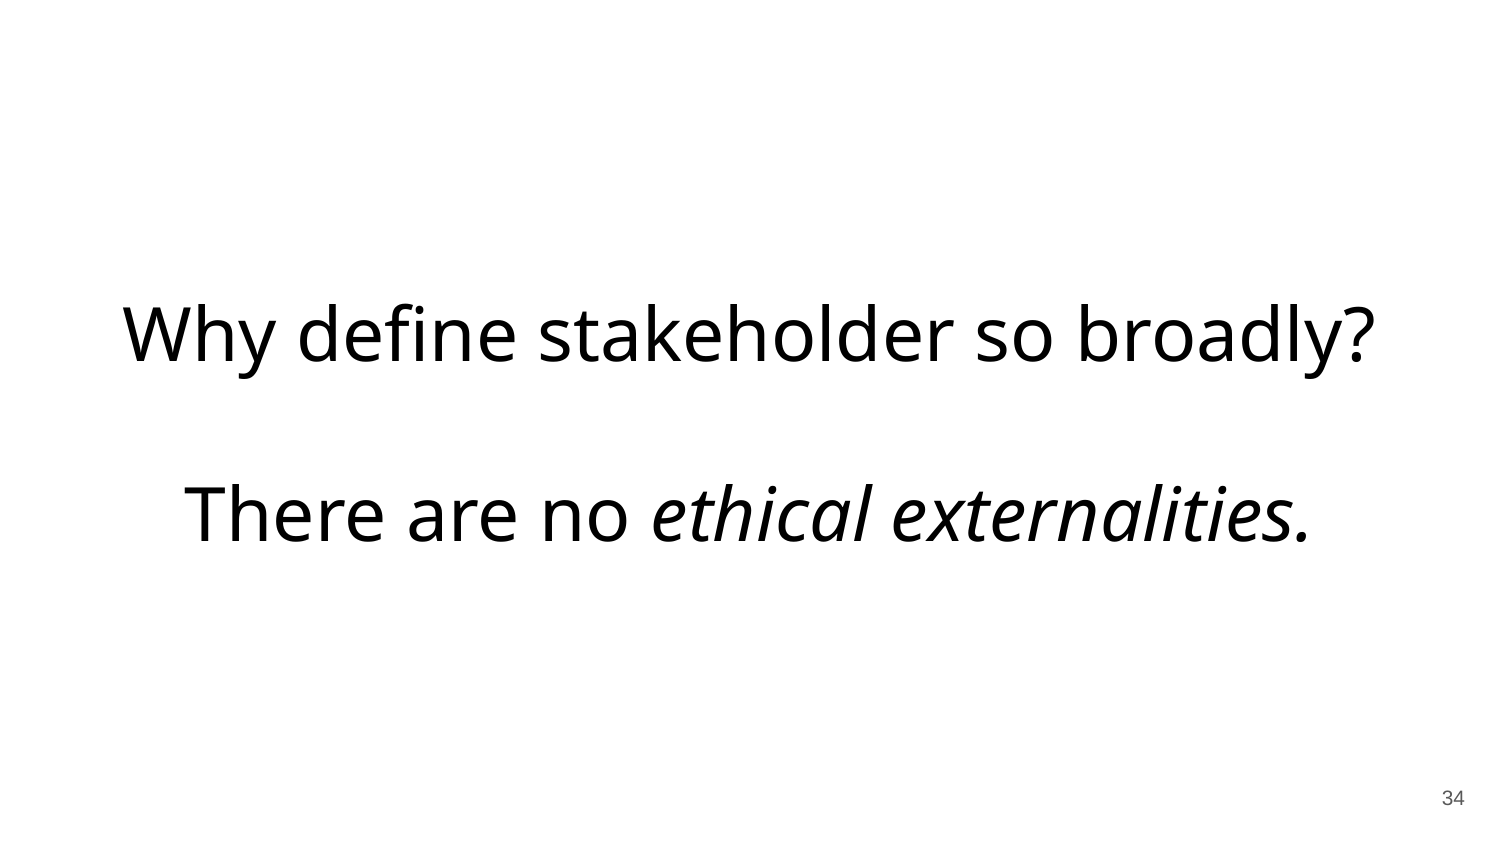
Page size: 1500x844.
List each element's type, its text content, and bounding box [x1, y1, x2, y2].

slide_number 34 [1389, 764, 1480, 830]
title Why define stakeholder so broadly? There are no ethical externalities. [51, 352, 1449, 491]
